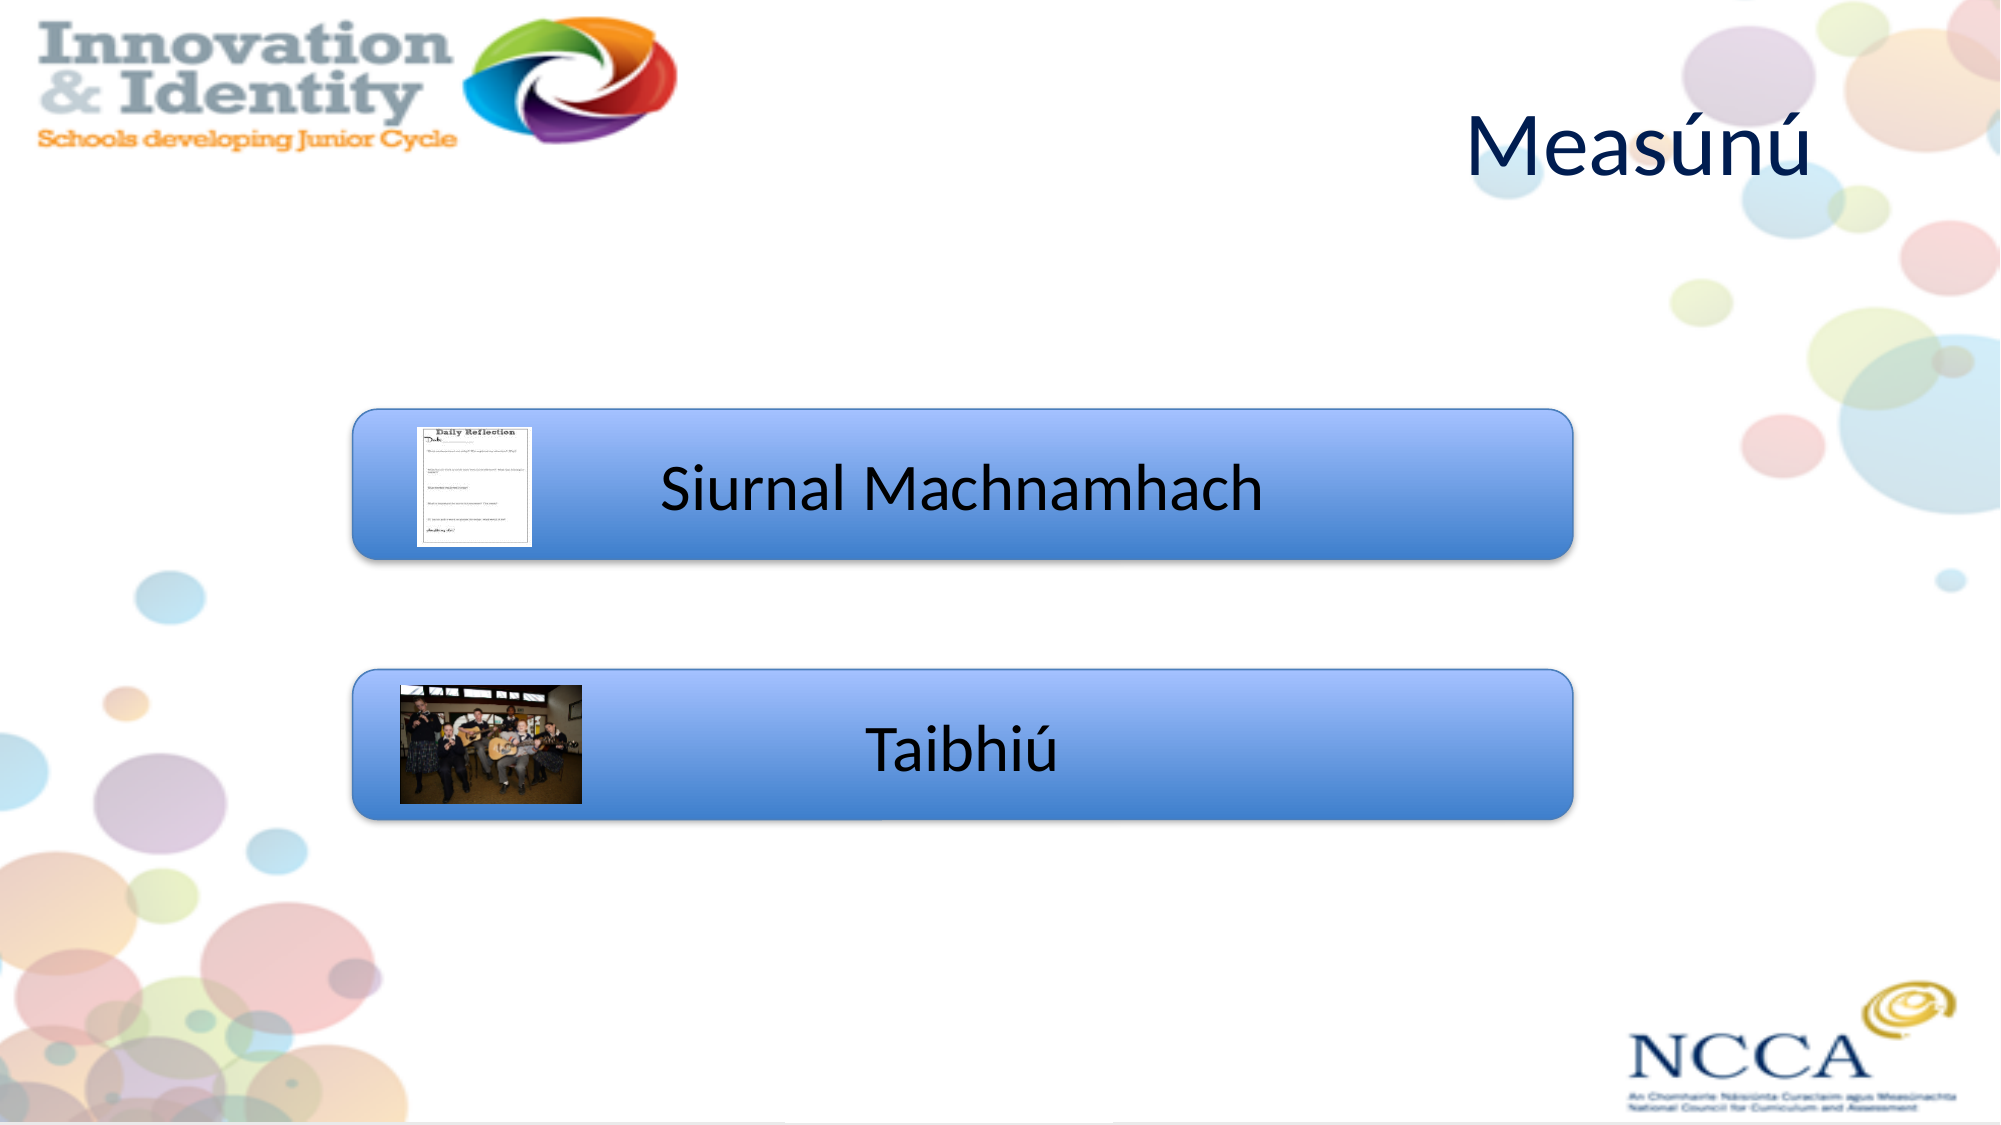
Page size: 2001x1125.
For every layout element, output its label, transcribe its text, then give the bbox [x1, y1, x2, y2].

text_box Taibhiú [351, 668, 1574, 821]
picture [0, 0, 2001, 1125]
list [379, 412, 560, 547]
title Measúnú [99, 45, 1900, 233]
text_box Siurnal Machnamhach [351, 408, 1574, 560]
